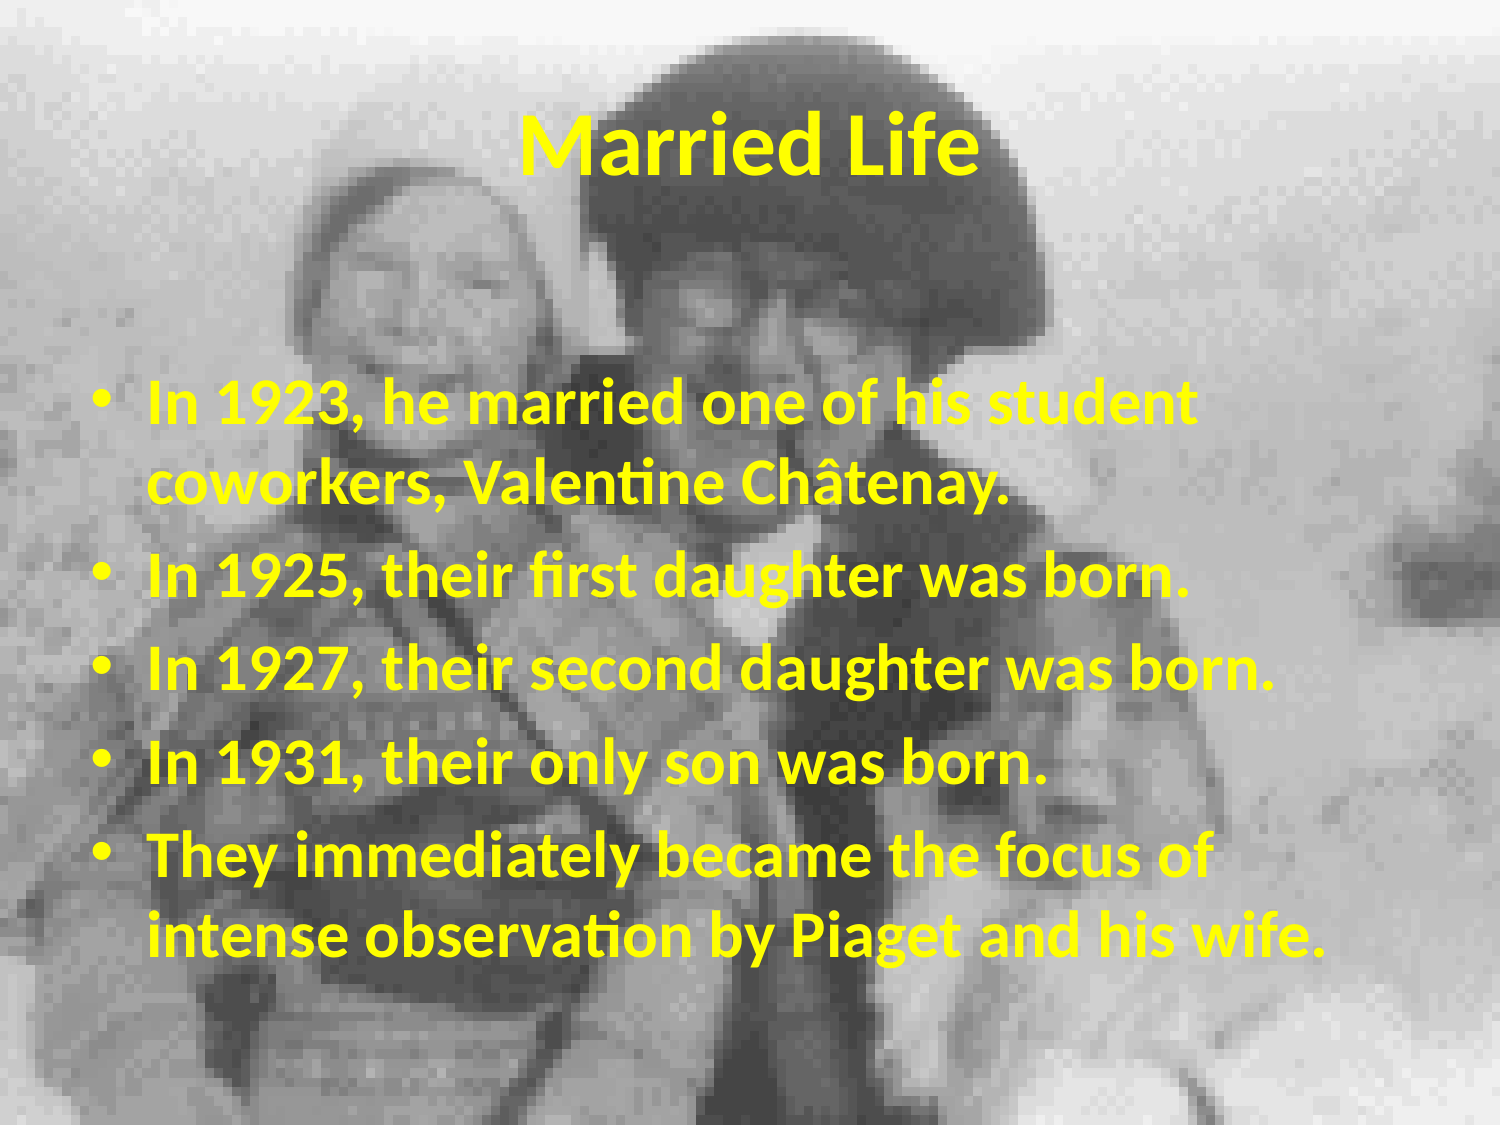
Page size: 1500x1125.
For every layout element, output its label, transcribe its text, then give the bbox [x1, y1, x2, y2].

picture [0, 0, 1500, 1125]
title Married Life [75, 45, 1425, 233]
list In 1923, he married one of his student coworkers, Valentine Châtenay. In 1925, their first daughter was born. In 1927, their second daughter was born. In 1931, their only son was born. They immediately became the focus of intense observation by Piaget and his wife. [75, 350, 1425, 1093]
